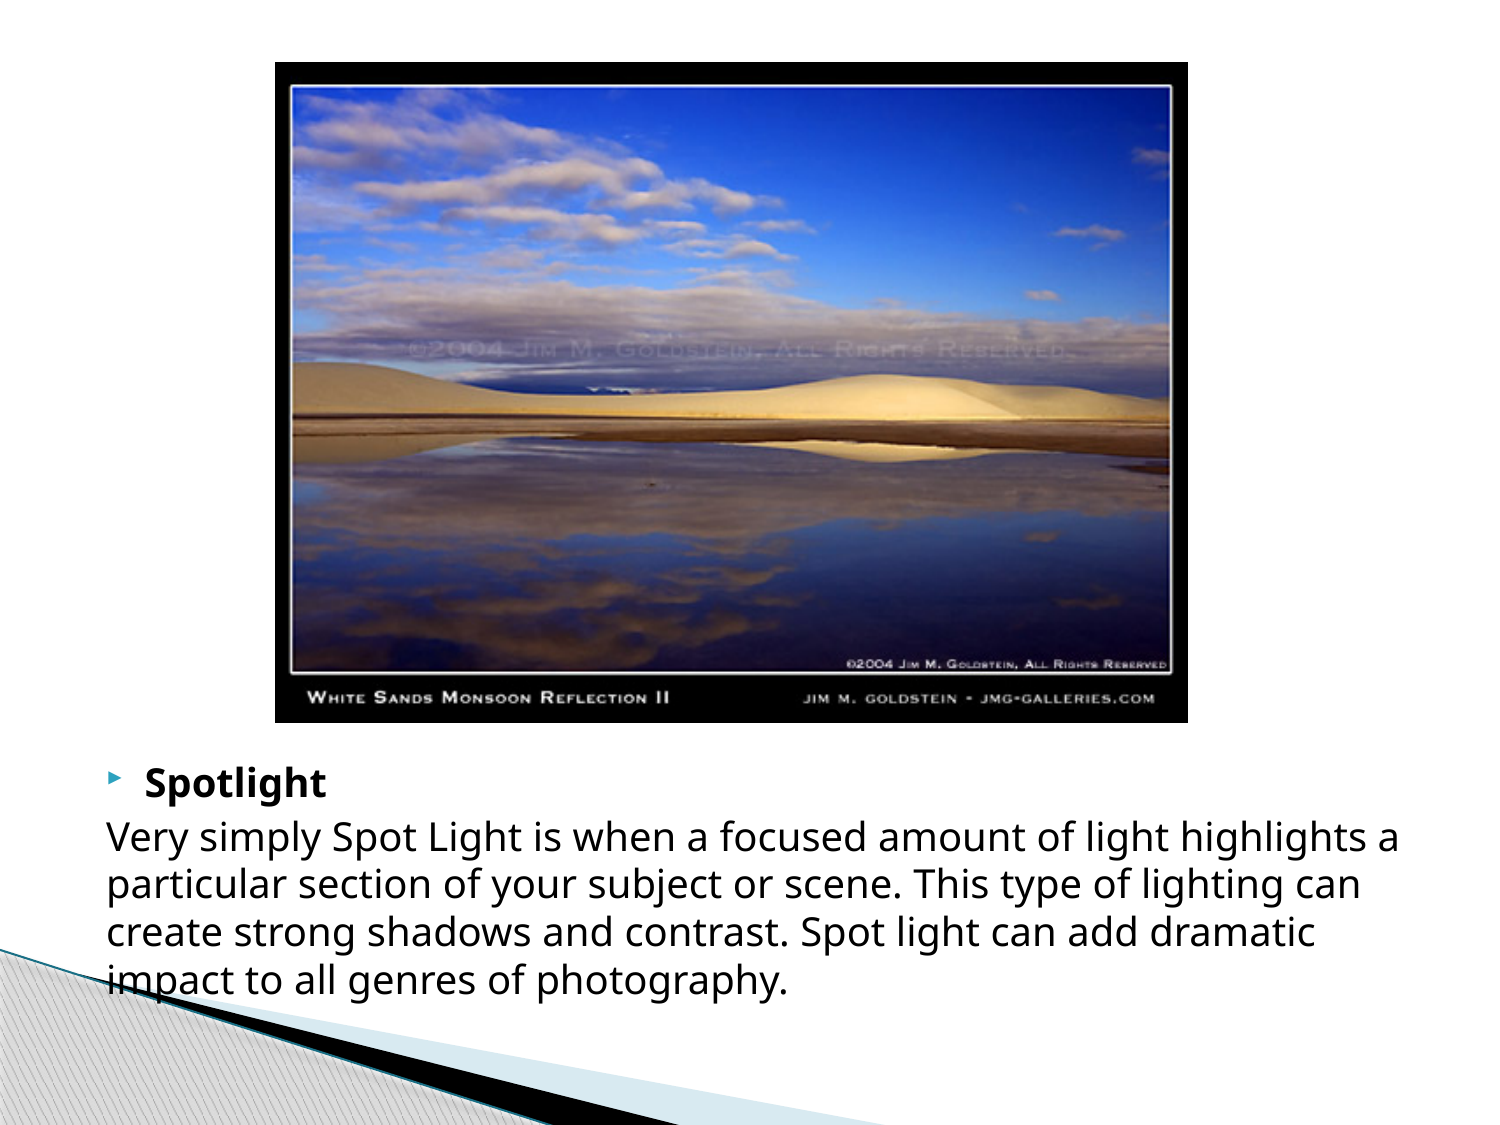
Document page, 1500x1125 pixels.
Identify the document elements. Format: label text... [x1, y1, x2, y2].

list Spotlight Very simply Spot Light is when a focused amount of light highlights a particular section of your subject or scene. This type of lighting can create strong shadows and contrast. Spot light can add dramatic impact to all genres of photography. [75, 750, 1438, 1125]
picture [274, 62, 1188, 723]
